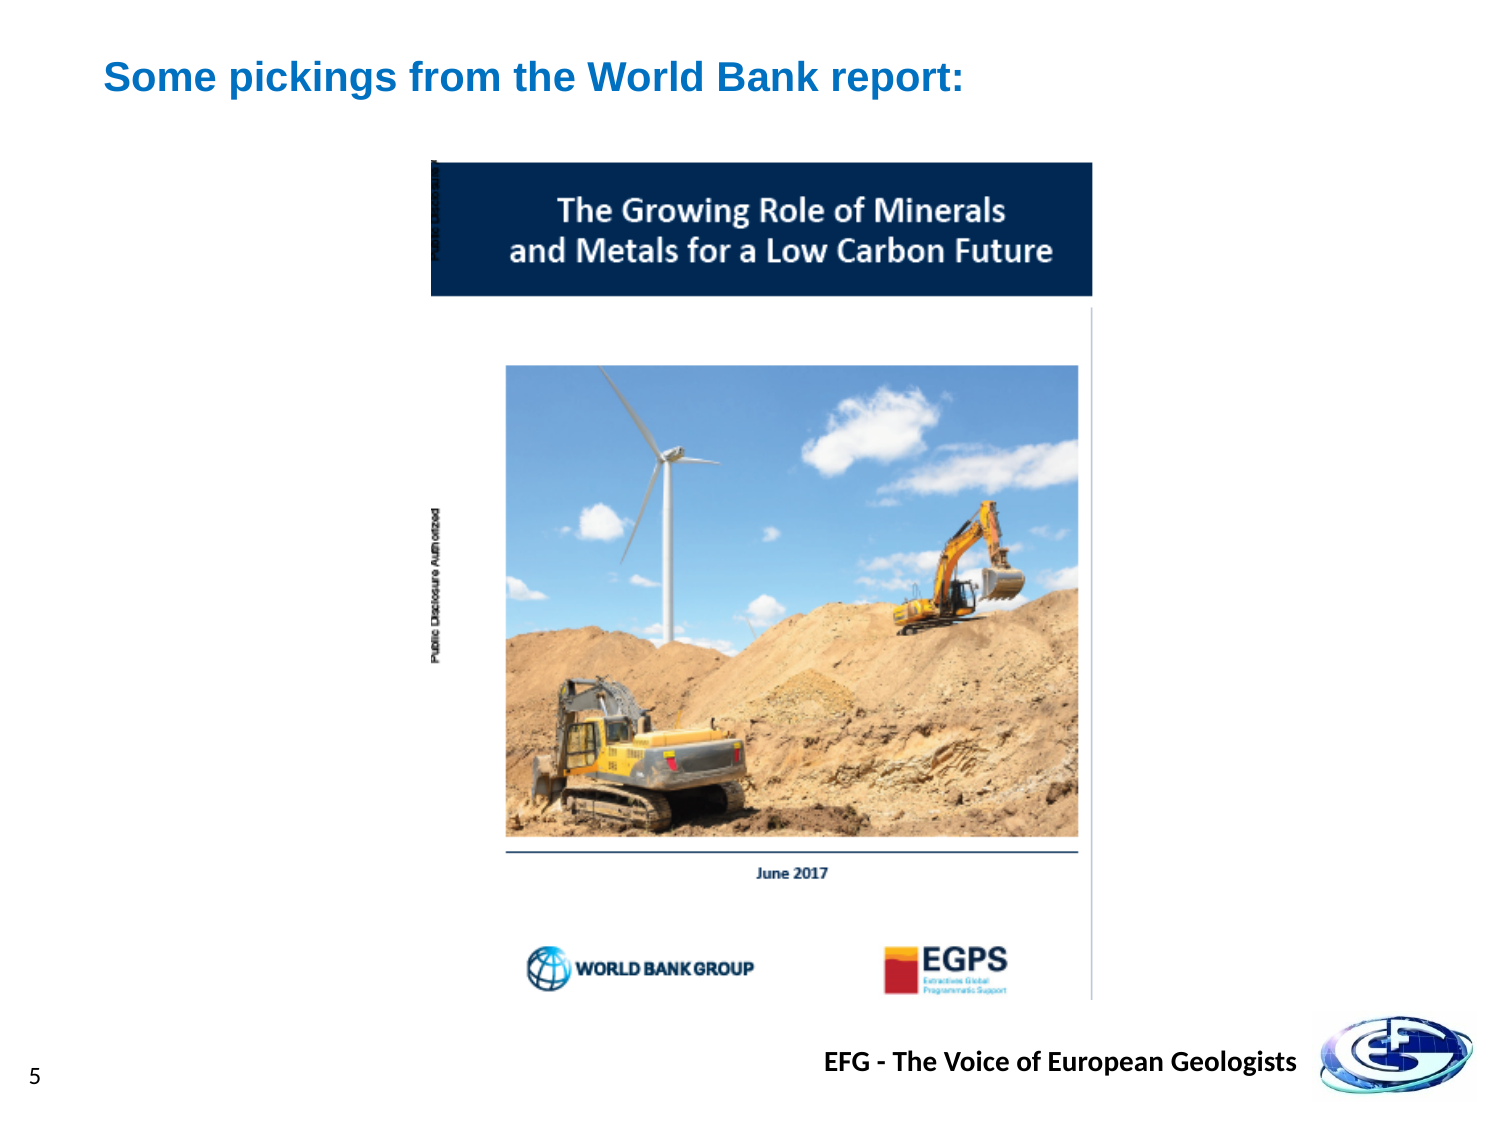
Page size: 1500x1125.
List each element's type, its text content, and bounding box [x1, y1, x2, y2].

text_box Some pickings from the World Bank report: [88, 42, 992, 108]
picture [430, 160, 1093, 1001]
slide_number 5 [13, 1044, 364, 1104]
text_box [726, 1011, 1477, 1103]
